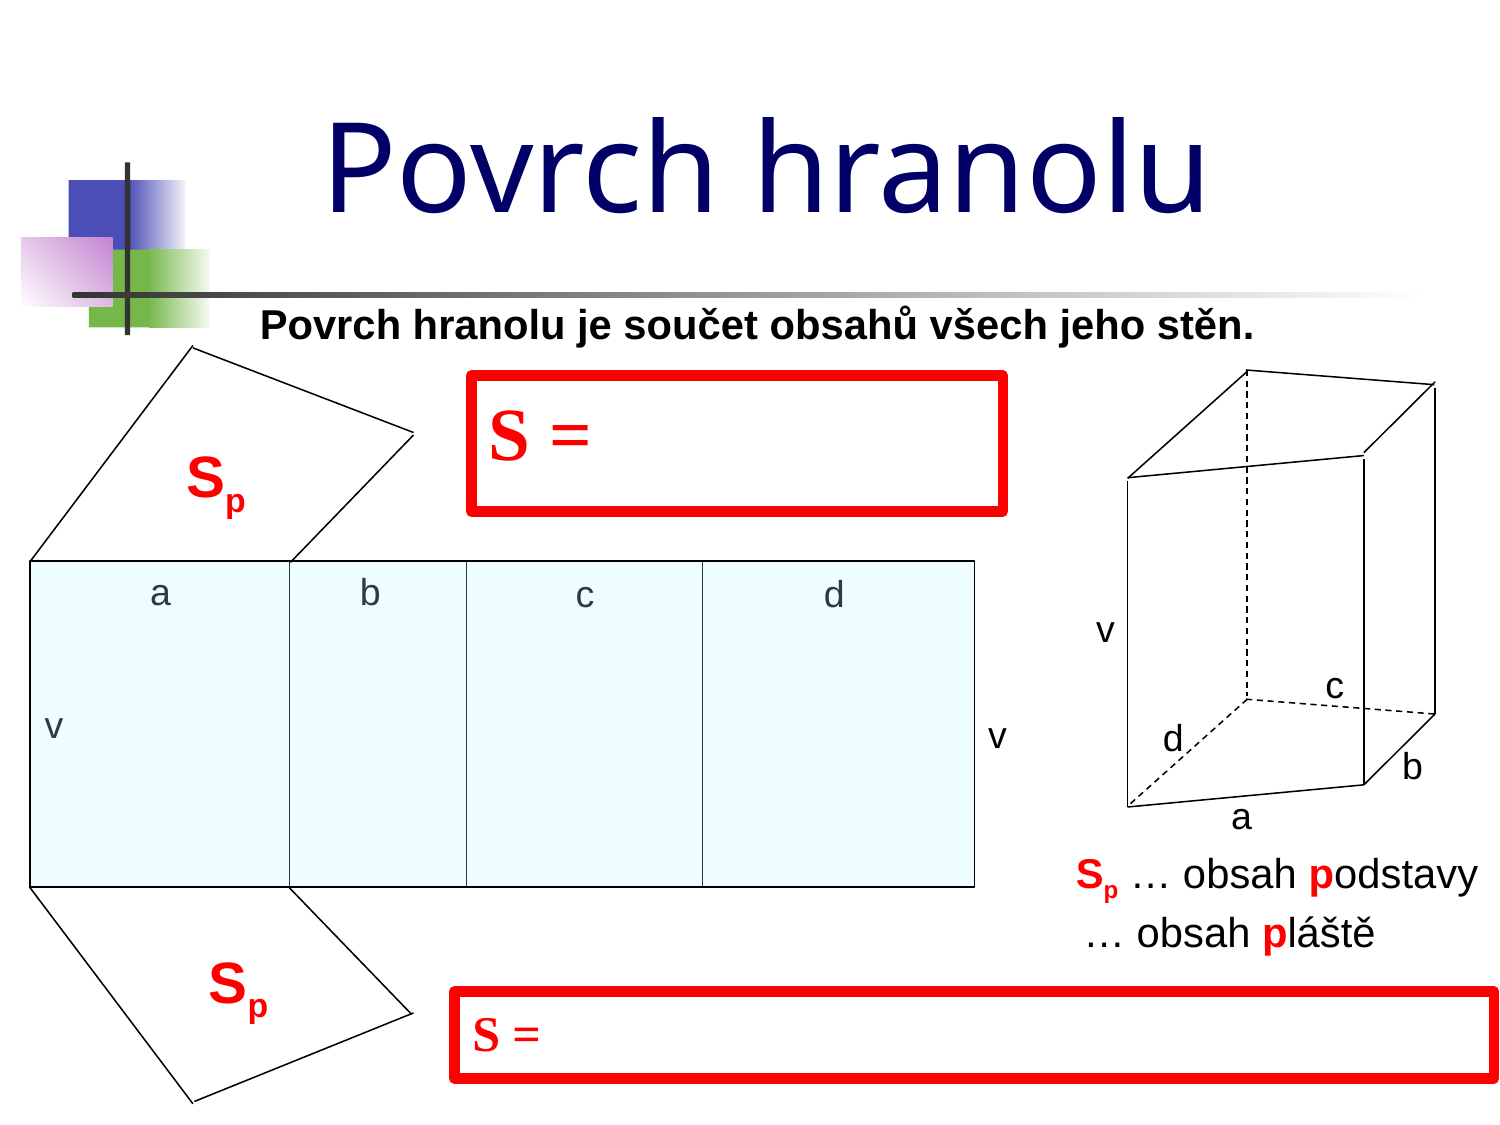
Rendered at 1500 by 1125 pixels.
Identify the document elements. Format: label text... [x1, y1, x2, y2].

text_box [1363, 381, 1436, 453]
text_box Sp … obsah podstavy [1061, 839, 1494, 911]
text_box [708, 570, 970, 885]
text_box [1368, 713, 1436, 785]
text_box [293, 570, 462, 885]
text_box v [979, 703, 1033, 763]
text_box Sp [171, 432, 261, 527]
text_box a [1216, 815, 1276, 845]
text_box v [1133, 597, 1141, 657]
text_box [1245, 699, 1359, 715]
text_box [471, 570, 698, 885]
text_box Povrch hranolu je součet obsahů všech jeho stěn. [244, 290, 1278, 356]
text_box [1252, 784, 1365, 808]
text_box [1127, 371, 1242, 479]
text_box Sp [193, 937, 283, 1032]
text_box v [1081, 597, 1123, 657]
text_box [1248, 369, 1435, 385]
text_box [1133, 699, 1248, 807]
text_box c [1310, 653, 1359, 697]
text_box [33, 570, 284, 885]
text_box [1368, 699, 1430, 712]
text_box b [1387, 734, 1447, 795]
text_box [1253, 455, 1362, 478]
text_box Povrch hranolu [88, 42, 1444, 283]
